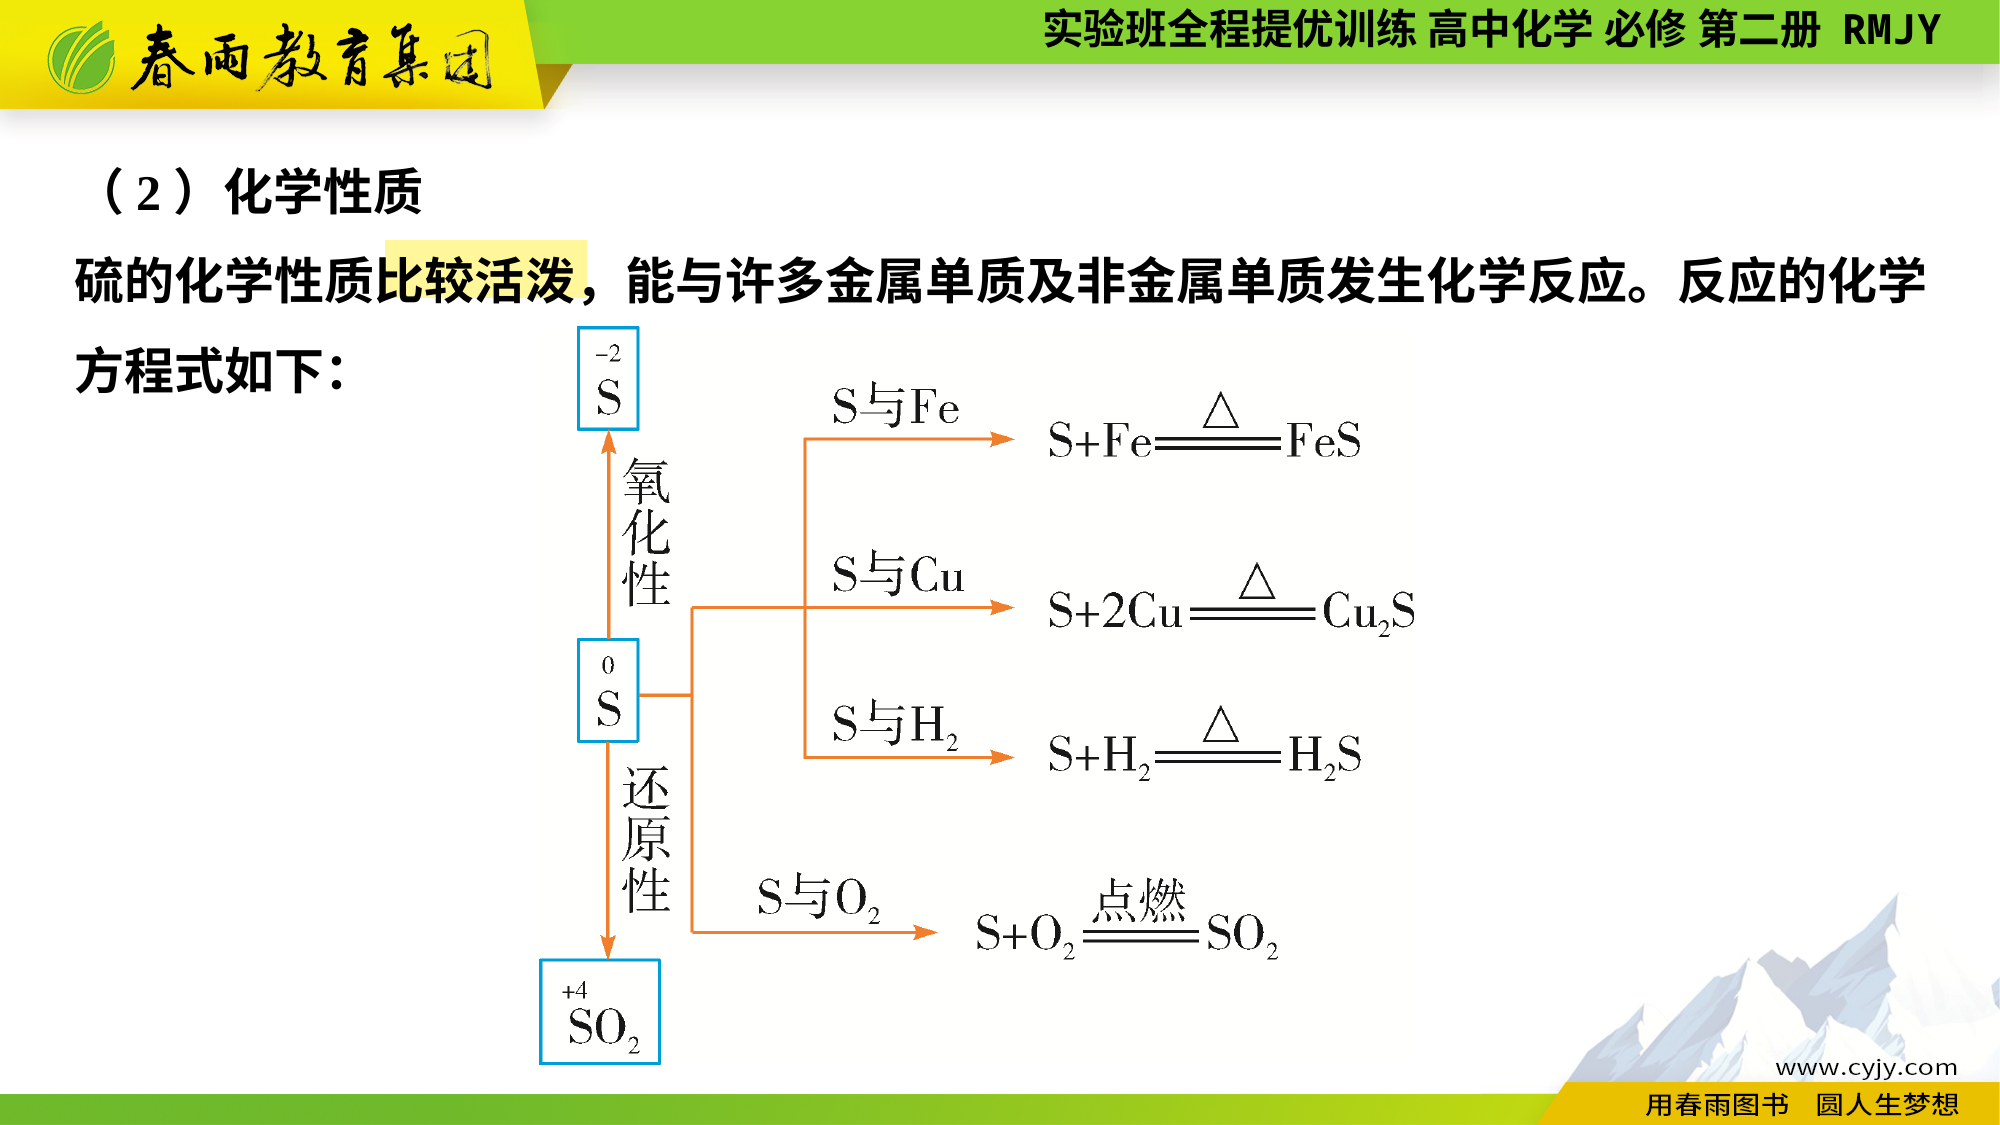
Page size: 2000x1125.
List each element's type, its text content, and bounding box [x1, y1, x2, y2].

picture [0, 0, 2000, 1125]
list （2）化学性质 硫的化学性质比较活泼，能与许多金属单质及非金属单质发生化学反应。反应的化学方程式如下： [59, 122, 1944, 411]
